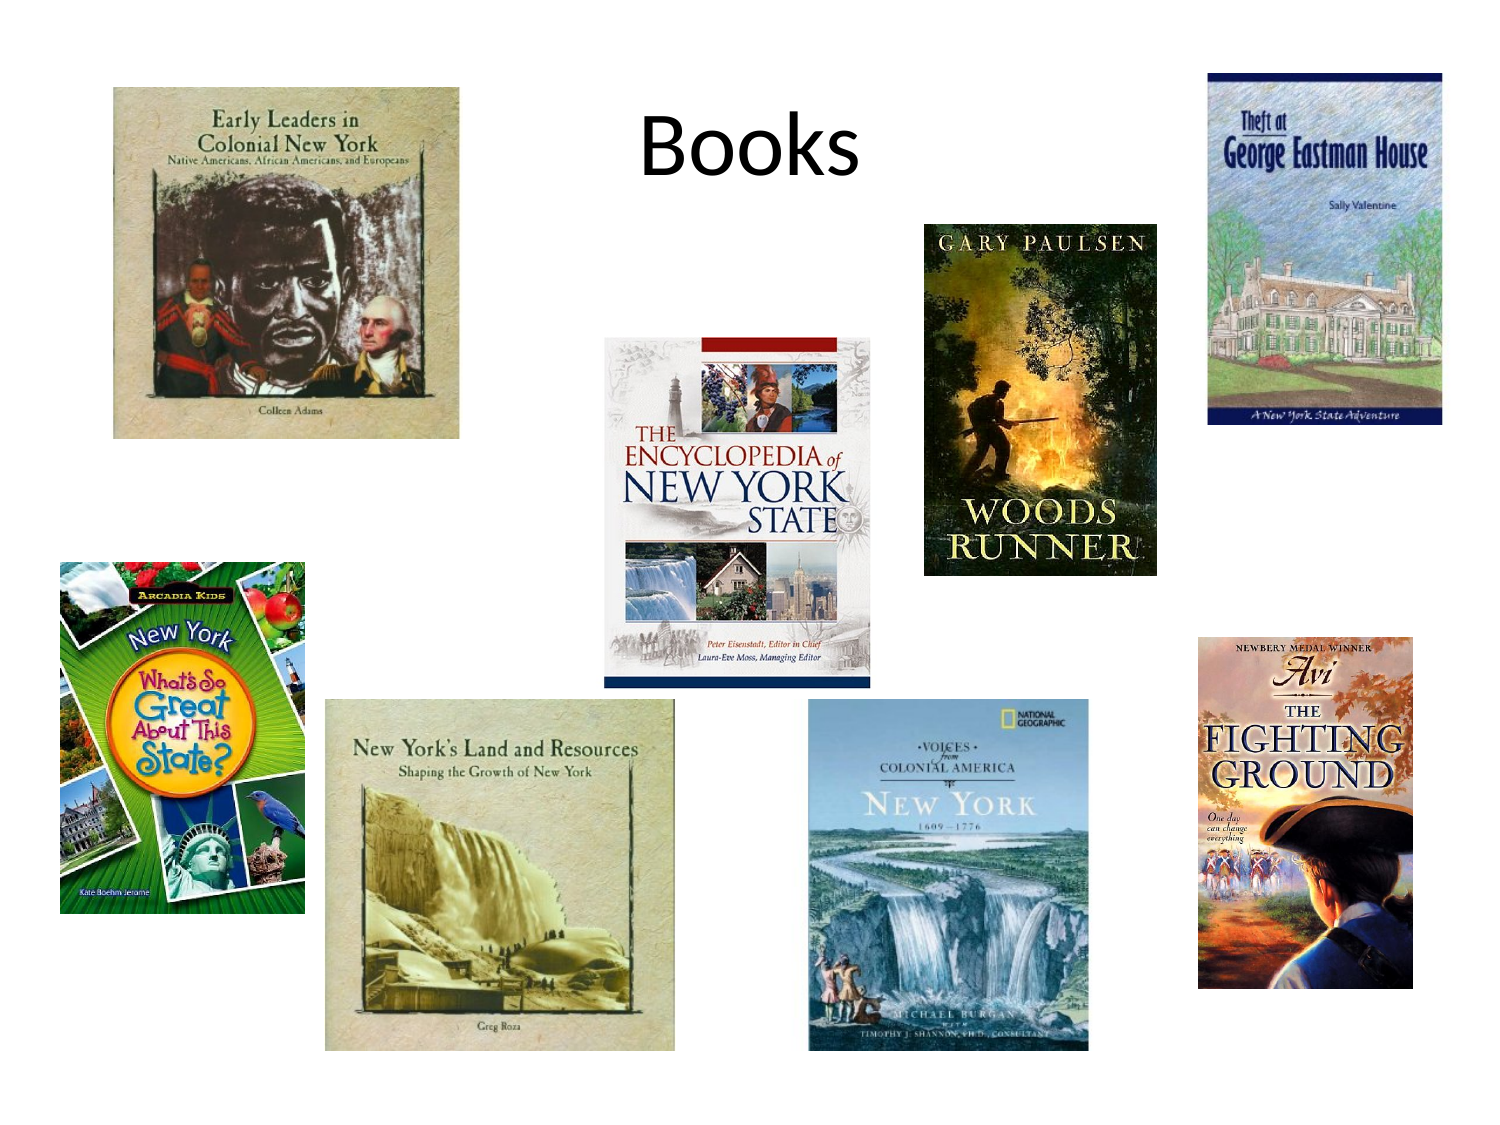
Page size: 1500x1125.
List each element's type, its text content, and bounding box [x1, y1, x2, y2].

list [562, 337, 913, 689]
picture [324, 699, 677, 1052]
picture [1006, 1046, 1015, 1052]
picture [111, 87, 463, 439]
picture [60, 562, 306, 914]
picture [924, 73, 1500, 577]
picture [1198, 637, 1413, 989]
title Books [75, 45, 1425, 233]
picture [773, 699, 1126, 1052]
